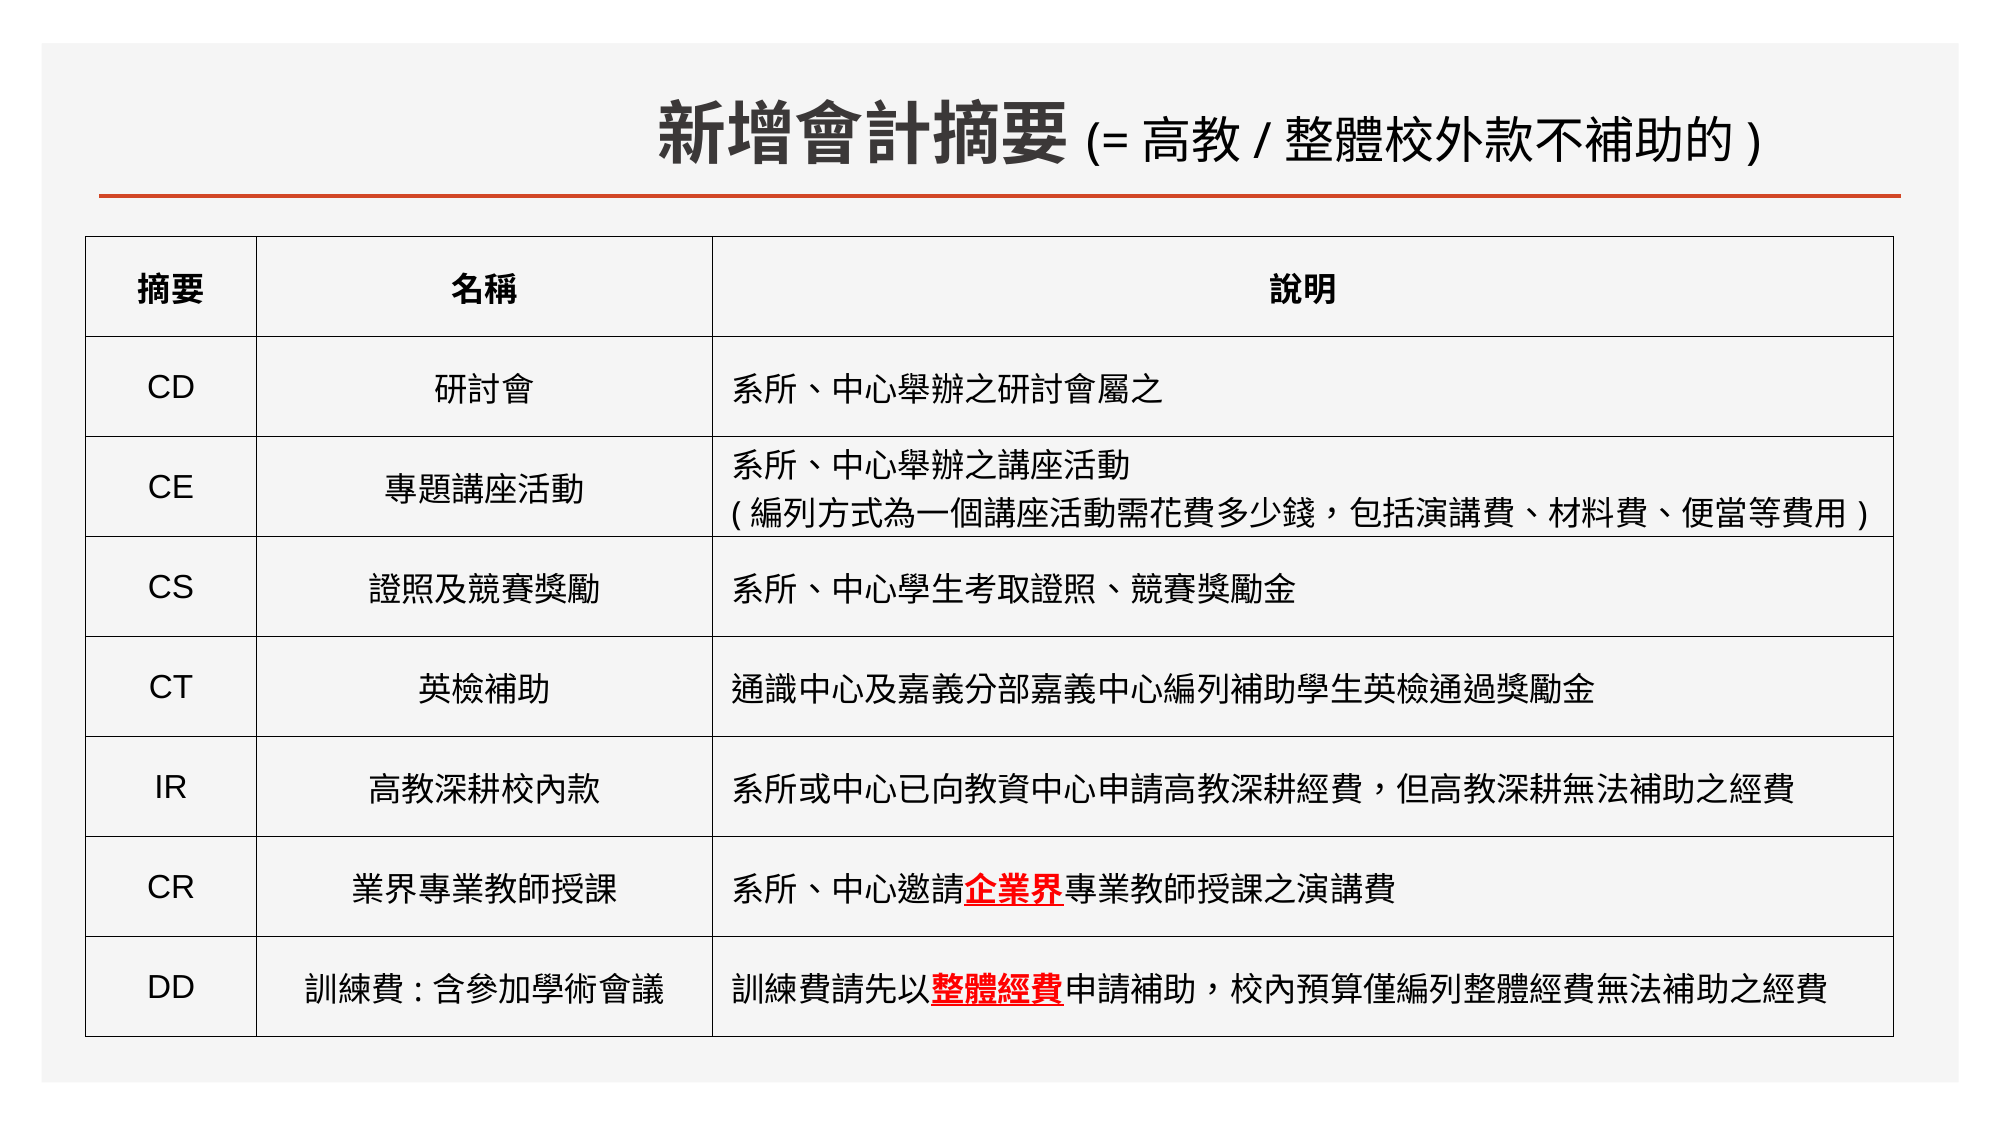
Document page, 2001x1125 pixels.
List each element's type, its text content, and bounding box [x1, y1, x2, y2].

table_cell 系所或中心已向教資中心申請高教深耕經費，但高教深耕無法補助之經費 [713, 737, 1893, 836]
table_cell 系所、中心舉辦之講座活動 (編列方式為一個講座活動需花費多少錢，包括演講費、材料費、便當等費用) [713, 437, 1893, 536]
table_cell CR [86, 837, 256, 936]
table_cell CE [86, 437, 256, 536]
table_cell DD [86, 937, 256, 1036]
title 新增會計摘要(=高教/整體校外款不補助的) [642, 75, 1862, 180]
table_header 說明 [713, 237, 1893, 336]
table_cell 訓練費:含參加學術會議 [257, 937, 712, 1036]
table_cell 業界專業教師授課 [257, 837, 712, 936]
table_cell 系所、中心舉辦之研討會屬之 [713, 337, 1893, 436]
table_cell 系所、中心邀請企業界專業教師授課之演講費 [713, 837, 1893, 936]
table_cell CT [86, 637, 256, 736]
table_header 摘要 [86, 237, 256, 336]
table_cell 證照及競賽獎勵 [257, 537, 712, 636]
table_cell 訓練費請先以整體經費申請補助，校內預算僅編列整體經費無法補助之經費 [713, 937, 1893, 1036]
table_cell 高教深耕校內款 [257, 737, 712, 836]
table_cell IR [86, 737, 256, 836]
table_cell CD [86, 337, 256, 436]
table_cell 英檢補助 [257, 637, 712, 736]
table_cell 專題講座活動 [257, 437, 712, 536]
table_cell 系所、中心學生考取證照、競賽獎勵金 [713, 537, 1893, 636]
table_cell 研討會 [257, 337, 712, 436]
table_cell CS [86, 537, 256, 636]
table_cell 通識中心及嘉義分部嘉義中心編列補助學生英檢通過獎勵金 [713, 637, 1893, 736]
table_header 名稱 [257, 237, 712, 336]
